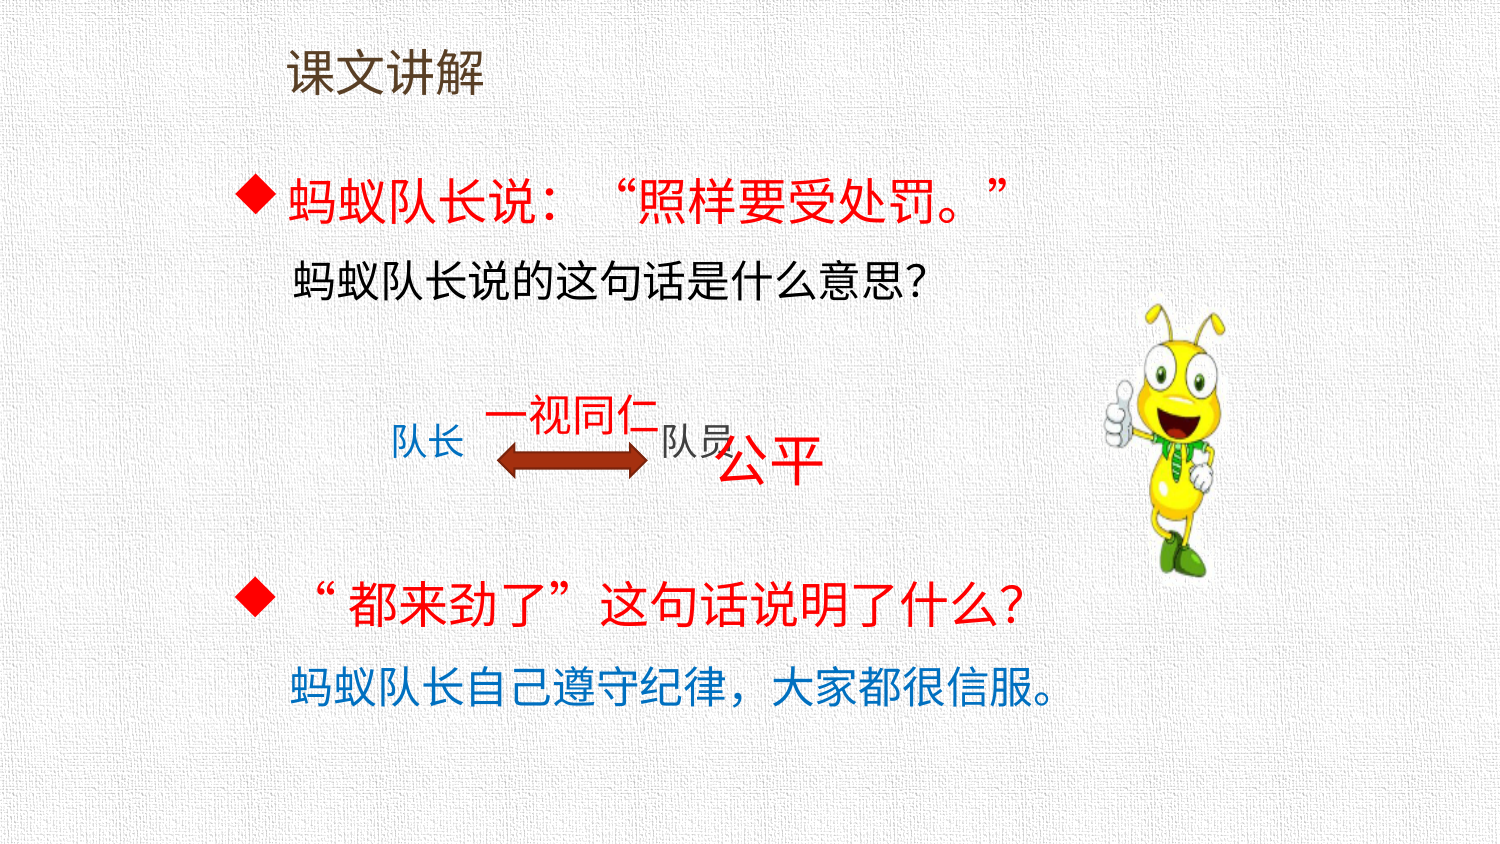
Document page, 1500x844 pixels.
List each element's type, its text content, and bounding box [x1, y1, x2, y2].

text_box “都来劲了”这句话说明了什么？ 蚂蚁队长自己遵守纪律，大家都很信服。 [215, 536, 1100, 720]
text_box 一视同仁 [469, 379, 675, 448]
text_box 课文讲解 [274, 35, 498, 107]
text_box 蚂蚁队长说的这句话是什么意思？ [277, 246, 964, 314]
text_box 队长 队员 [637, 388, 831, 471]
text_box 公平 [701, 419, 837, 499]
text_box 蚂蚁队长说：“照样要受处罚。” [216, 162, 1053, 238]
picture [0, 0, 1500, 844]
text_box 队长 队员 [375, 388, 508, 471]
text_box [496, 441, 648, 480]
